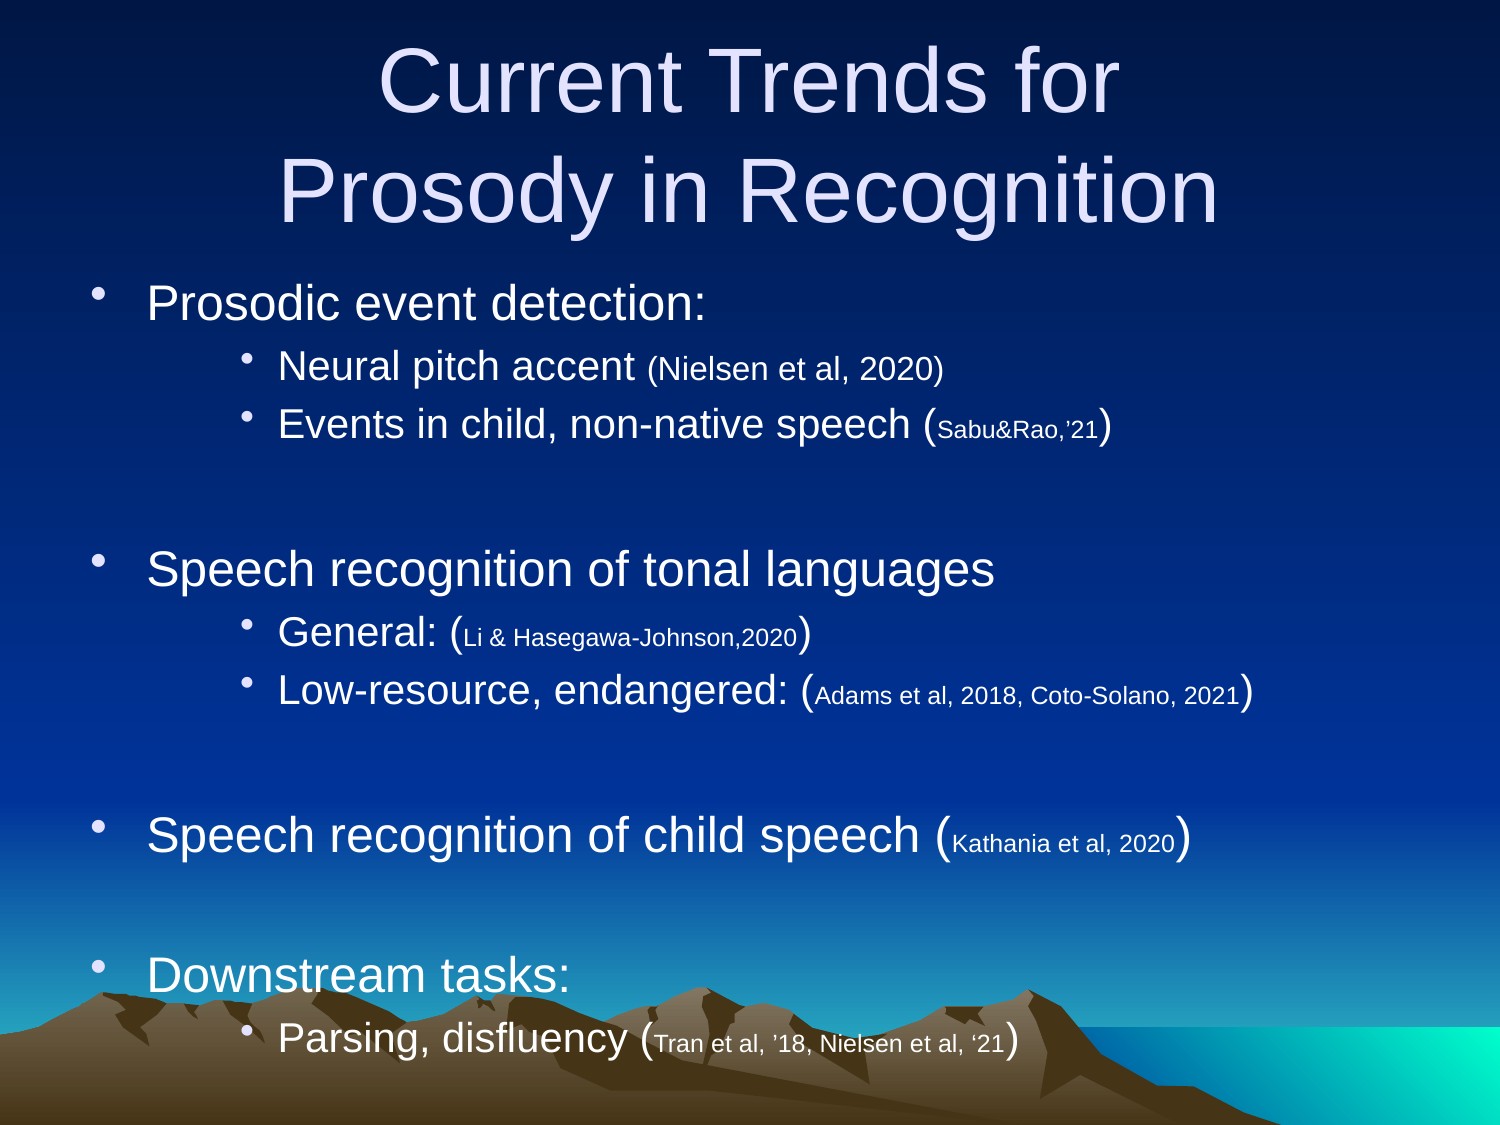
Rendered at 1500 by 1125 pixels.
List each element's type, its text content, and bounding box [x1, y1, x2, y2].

title Current Trends for Prosody in Recognition [74, 37, 1426, 226]
list Prosodic event detection: Neural pitch accent (Nielsen et al, 2020) Events in child, non-native speech (Sabu&Rao,’21) Speech recognition of tonal languages General: (Li & Hasegawa-Johnson,2020) Low-resource, endangered: (Adams et al, 2018, Coto-Solano, 2021) Speech recognition of child speech (Kathania et al, 2020) Downstream tasks: Parsing, disfluency (Tran et al, ’18, Nielsen et al, ‘21) [74, 262, 1426, 1064]
